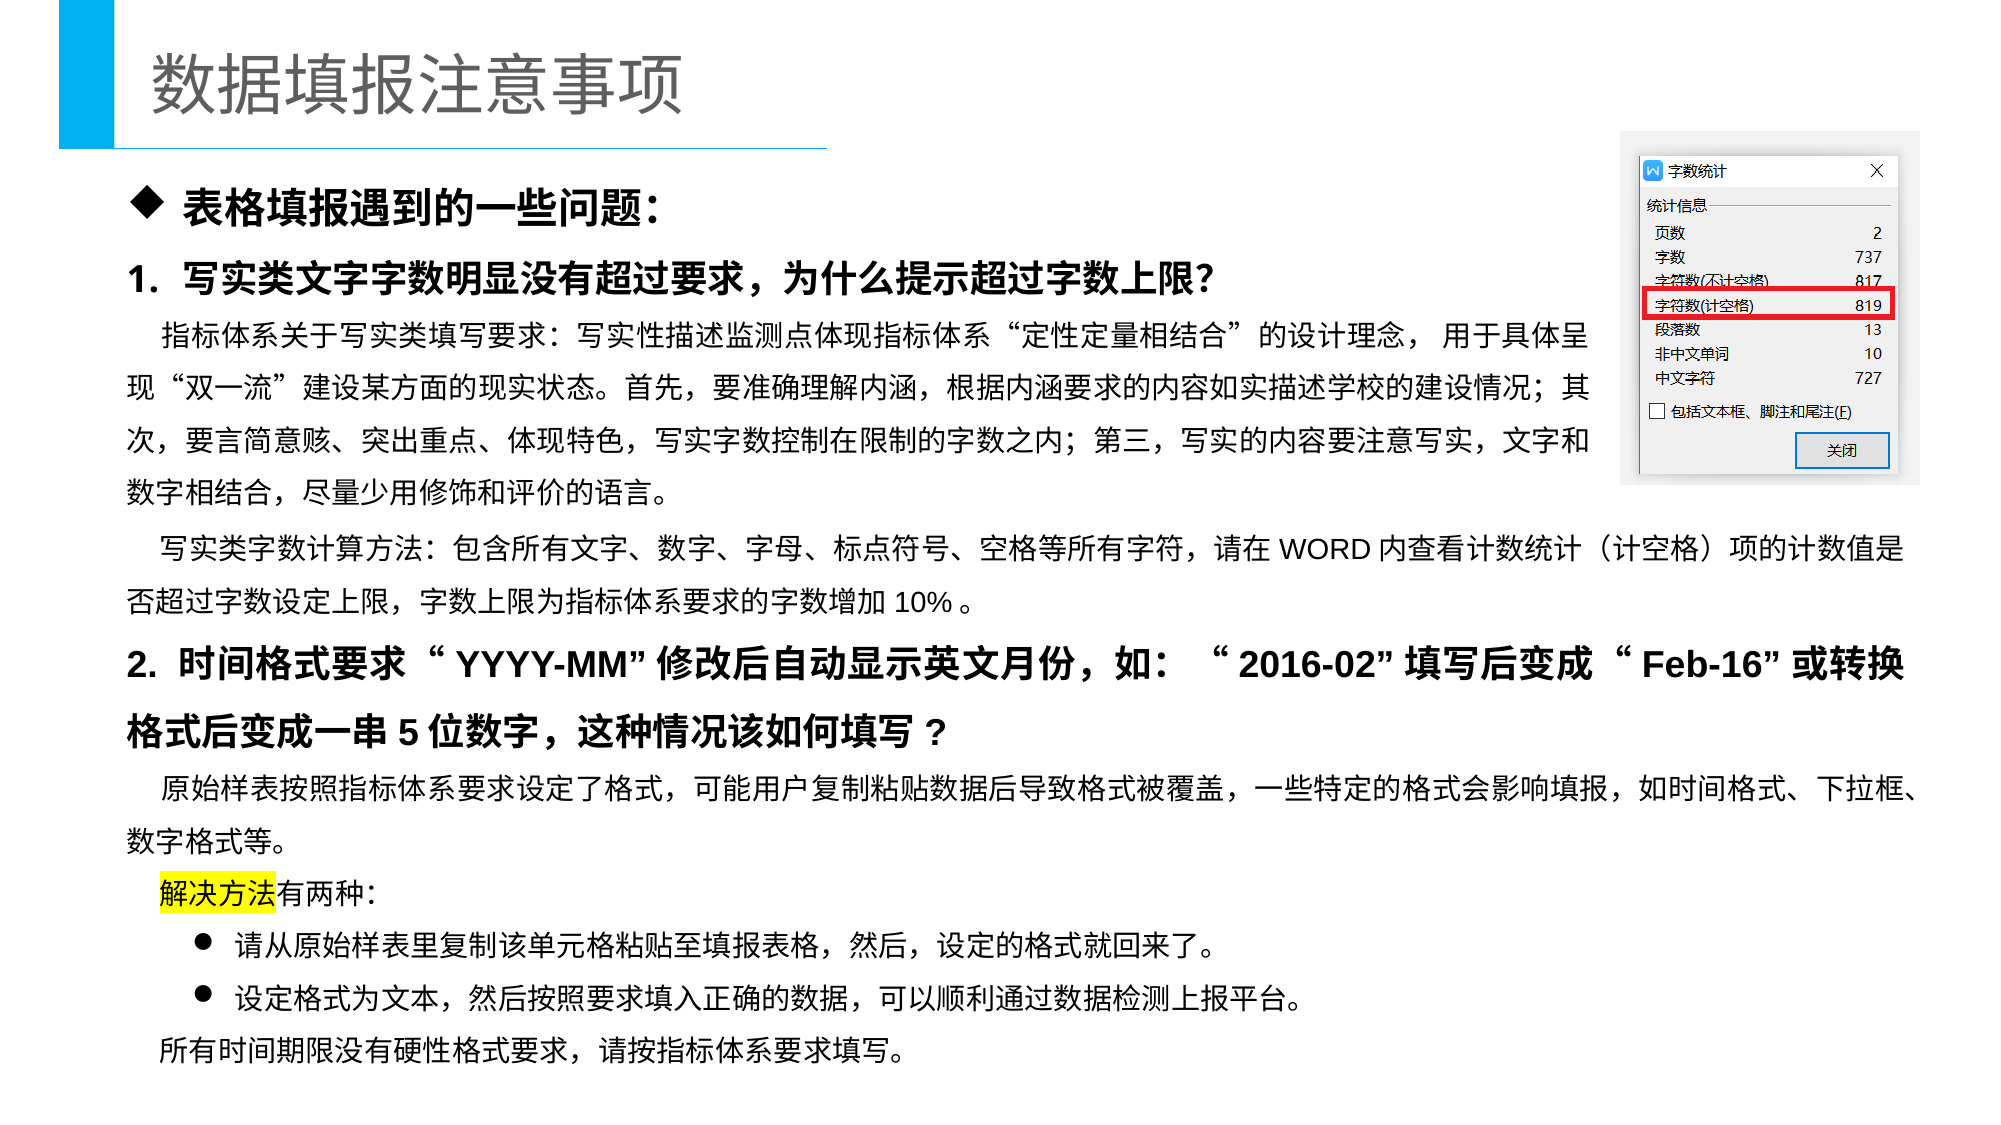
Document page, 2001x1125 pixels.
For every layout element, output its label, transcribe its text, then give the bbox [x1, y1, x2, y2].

picture [1620, 131, 1920, 485]
text_box 表格填报遇到的一些问题： 写实类文字字数明显没有超过要求，为什么提示超过字数上限？ 指标体系关于写实类填写要求：写实性描述监测点体现指标体系“定性定量相结合”的设计理念， 用于具体呈现“双一流”建设某方面的现实状态。首先，要准确理解内涵，根据内涵要求的内容如实描述学校的建设情况；其次，要言简意赅、突出重点、体现特色，写实字数控制在限制的字数之内；第三，写实的内容要注意写实，文字和数字相结合，尽量少用修饰和评价的语言。 [111, 149, 1606, 505]
text_box 写实类字数计算方法：包含所有文字、数字、字母、标点符号、空格等所有字符，请在WORD内查看计数统计（计空格）项的计数值是否超过字数设定上限，字数上限为指标体系要求的字数增加10%。 2. 时间格式要求“YYYY-MM”修改后自动显示英文月份，如：“2016-02”填写后变成“Feb-16”或转换格式后变成一串5位数字，这种情况该如何填写? 原始样表按照指标体系要求设定了格式，可能用户复制粘贴数据后导致格式被覆盖，一些特定的格式会影响填报，如时间格式、下拉框、数字格式等。 解决方法有两种： 请从原始样表里复制该单元格粘贴至填报表格，然后，设定的格式就回来了。 设定格式为文本，然后按照要求填入正确的数据，可以顺利通过数据检测上报平台。 所有时间期限没有硬性格式要求，请按指标体系要求填写。 [111, 505, 1920, 1075]
text_box 数据填报注意事项 [135, 35, 1169, 131]
